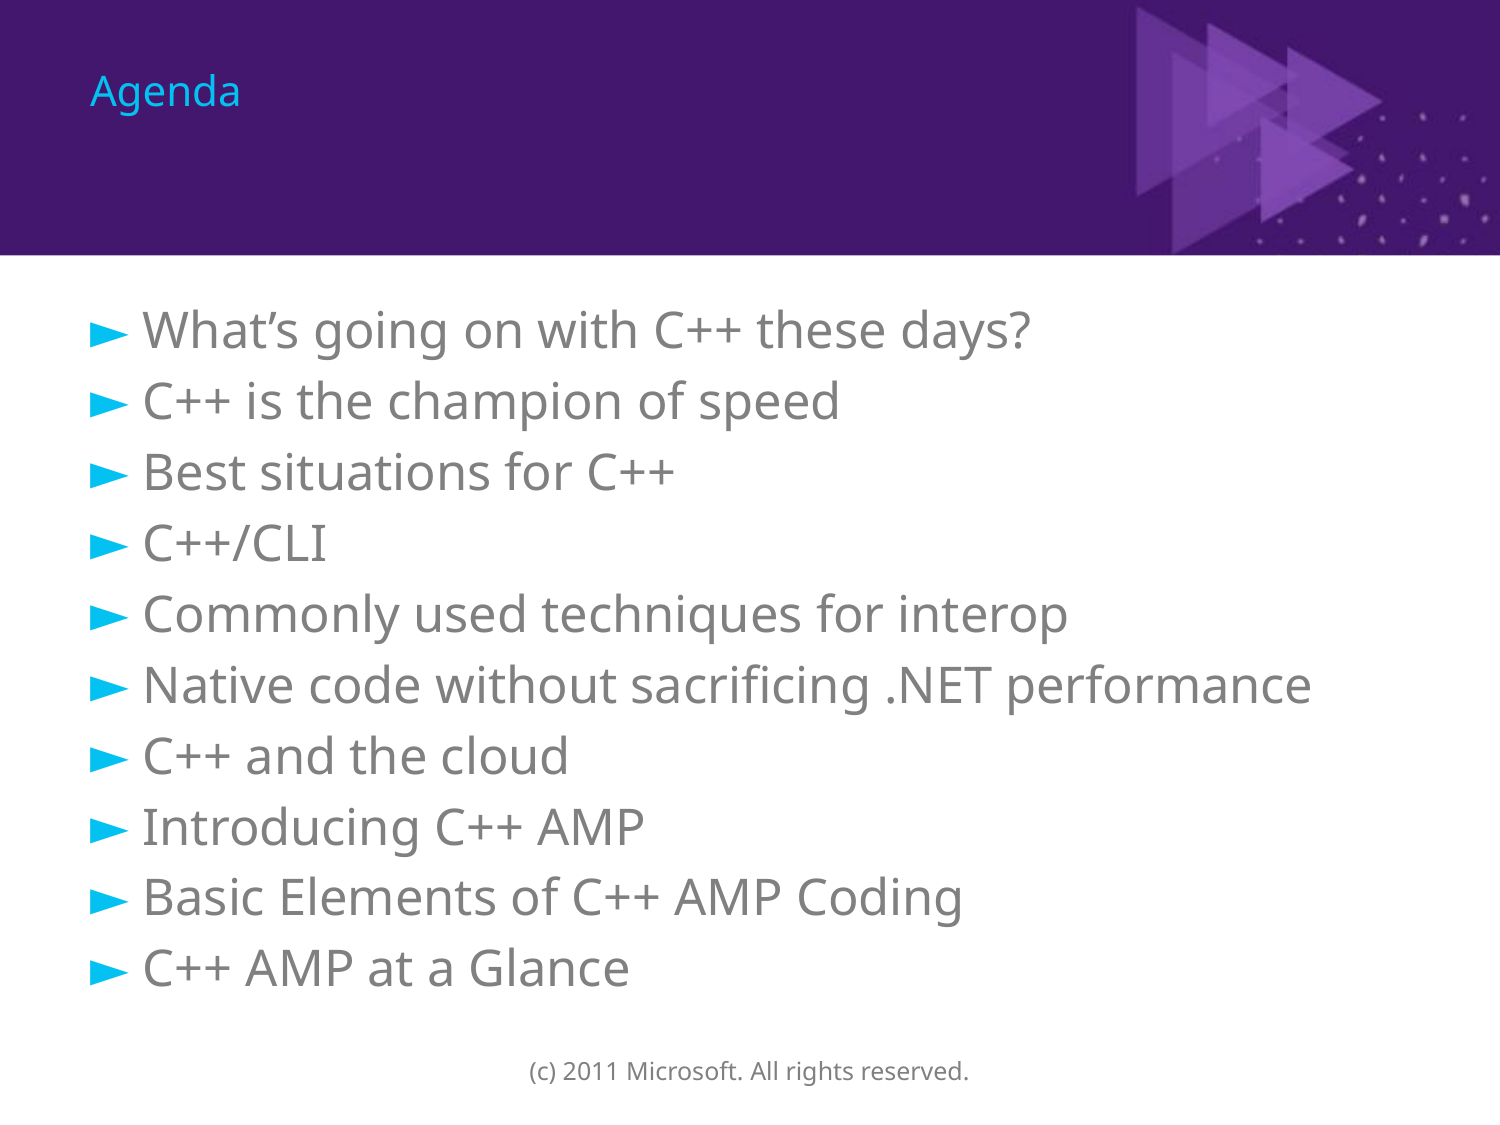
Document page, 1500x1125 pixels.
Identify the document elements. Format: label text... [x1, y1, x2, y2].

title Agenda [75, 56, 1425, 173]
picture [0, 0, 1500, 255]
list What’s going on with C++ these days? C++ is the champion of speed Best situations for C++ C++/CLI Commonly used techniques for interop Native code without sacrificing .NET performance C++ and the cloud Introducing C++ AMP Basic Elements of C++ AMP Coding C++ AMP at a Glance [75, 290, 1425, 1005]
footer (c) 2011 Microsoft. All rights reserved. [512, 1042, 988, 1103]
